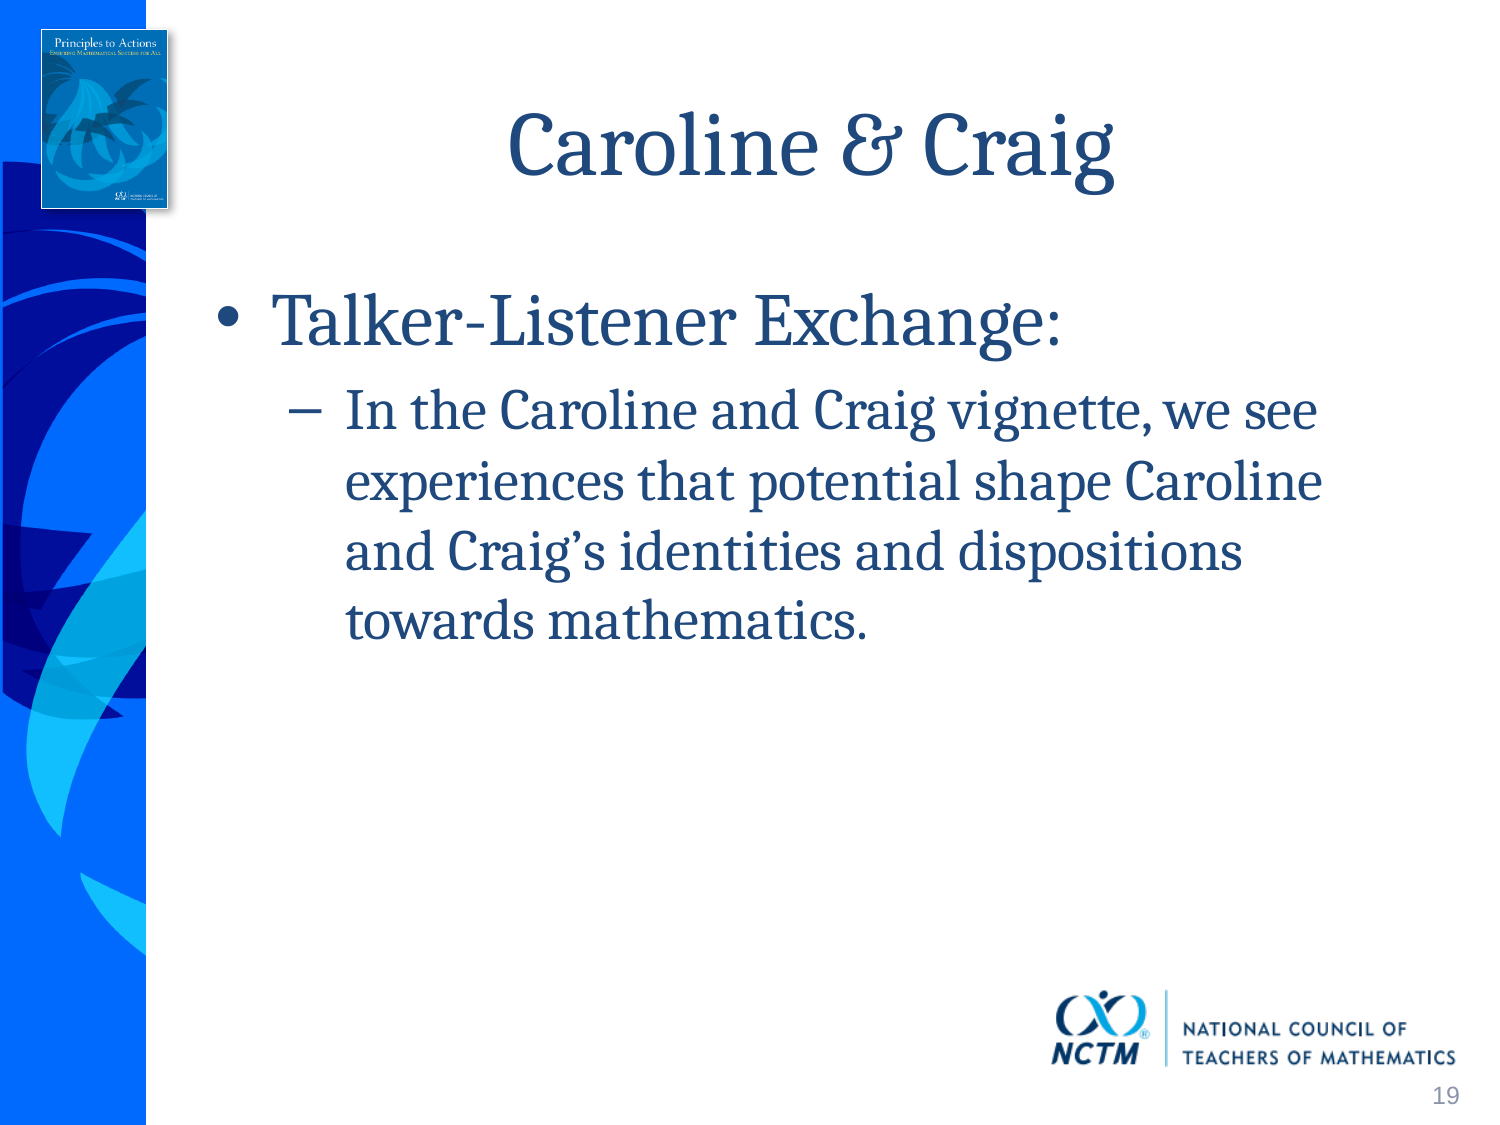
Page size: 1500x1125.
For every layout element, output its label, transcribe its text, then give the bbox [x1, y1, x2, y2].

title Caroline & Craig [200, 45, 1425, 233]
list Talker-Listener Exchange: In the Caroline and Craig vignette, we see experiences that potential shape Caroline and Craig’s identities and dispositions towards mathematics. [200, 262, 1425, 963]
slide_number 19 [1125, 1065, 1475, 1125]
picture [0, 0, 146, 1125]
picture [42, 30, 167, 208]
